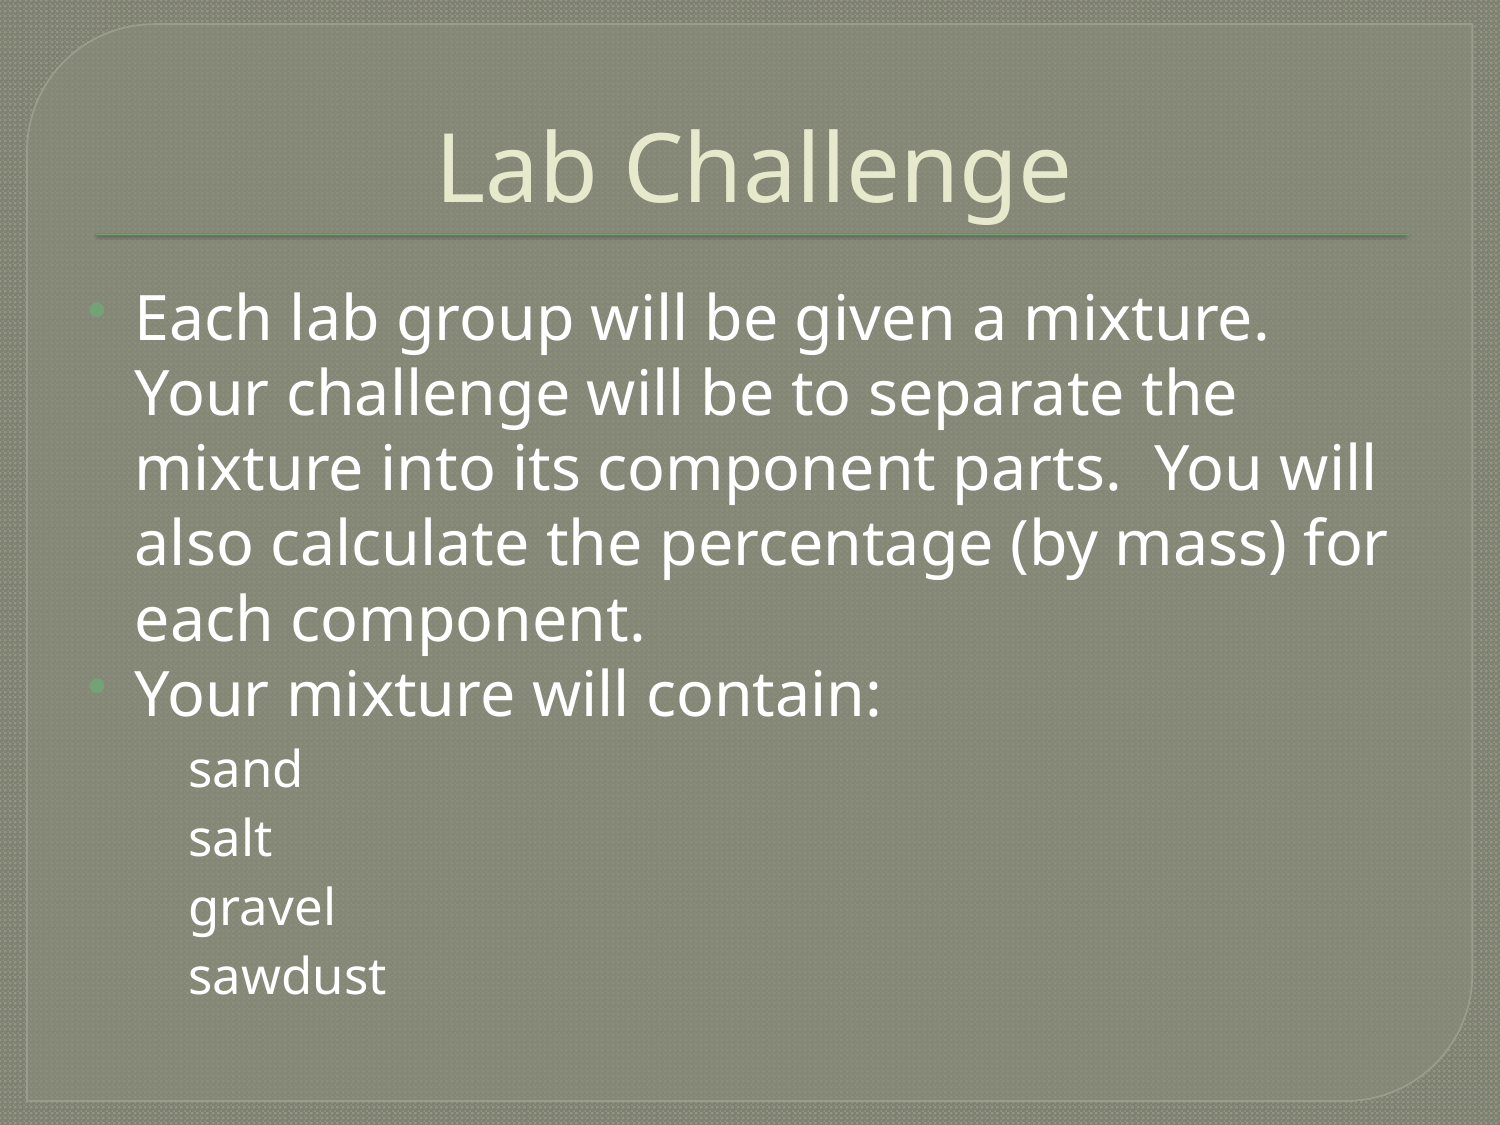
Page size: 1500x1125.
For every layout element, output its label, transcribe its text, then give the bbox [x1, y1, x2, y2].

list Each lab group will be given a mixture. Your challenge will be to separate the mixture into its component parts. You will also calculate the percentage (by mass) for each component. Your mixture will contain: sand salt gravel sawdust [75, 270, 1425, 1013]
title Lab Challenge [75, 41, 1425, 230]
